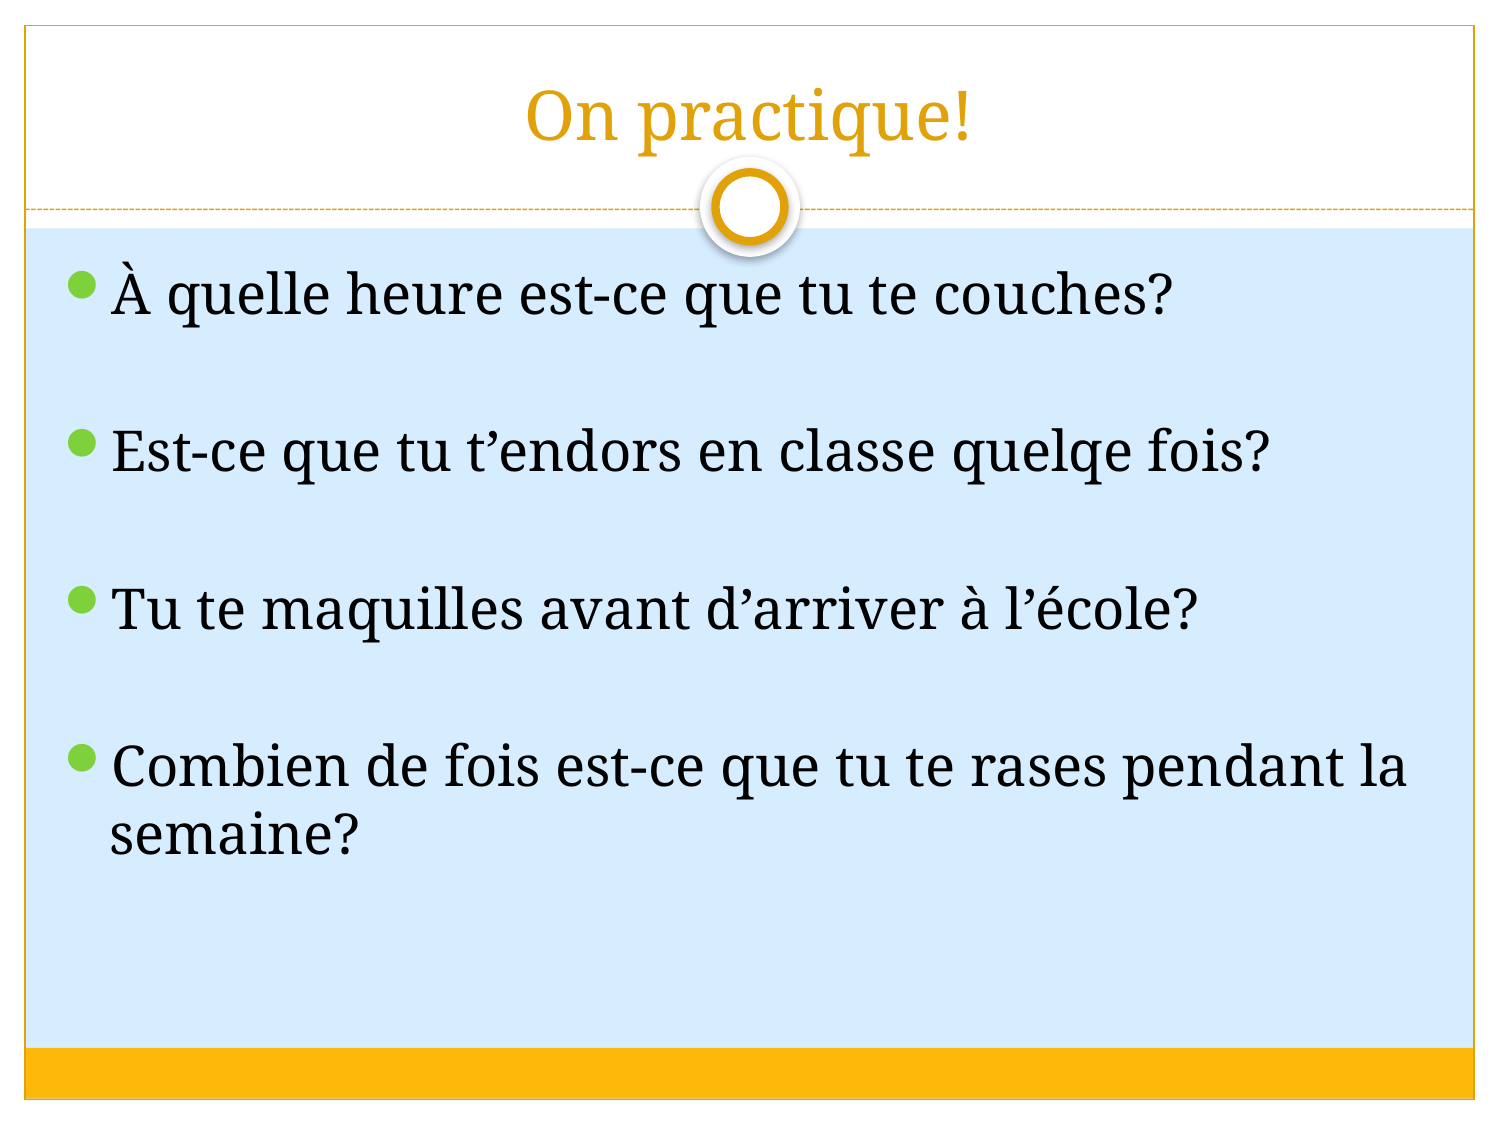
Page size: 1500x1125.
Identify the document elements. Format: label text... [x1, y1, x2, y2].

title On practique! [49, 37, 1450, 162]
list À quelle heure est-ce que tu te couches? Est-ce que tu t’endors en classe quelqe fois? Tu te maquilles avant d’arriver à l’école? Combien de fois est-ce que tu te rases pendant la semaine? [49, 250, 1445, 1001]
